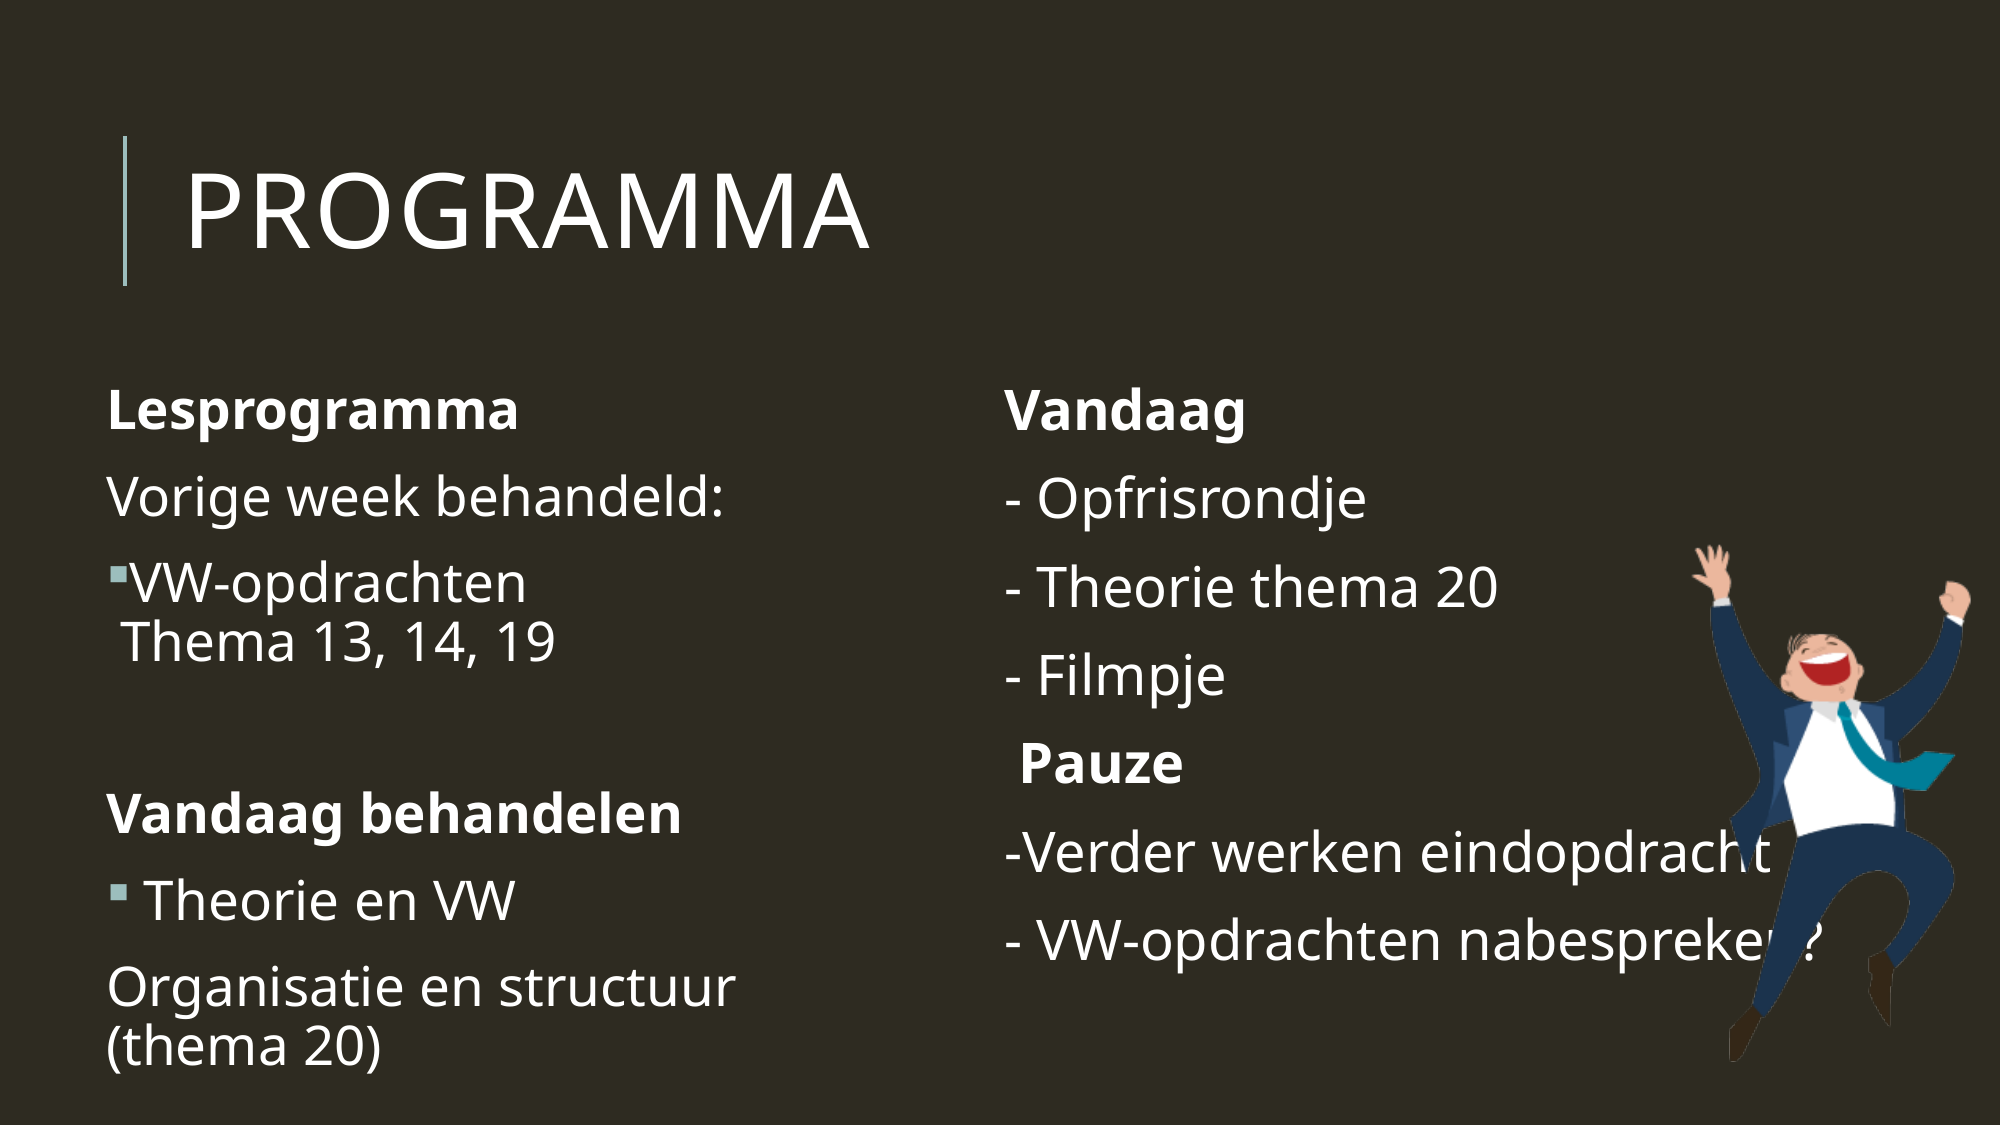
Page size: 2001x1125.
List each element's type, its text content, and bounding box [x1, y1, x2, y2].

list Vandaag - Opfrisrondje - Theorie thema 20 - Filmpje Pauze -Verder werken eindopdracht - VW-opdrachten nabespreken? [982, 375, 1832, 1035]
title Programma [168, 96, 1763, 342]
picture [1567, 539, 2000, 1069]
list Lesprogramma Vorige week behandeld: VW-opdrachten Thema 13, 14, 19 Vandaag behandelen Theorie en VW Organisatie en structuur (thema 20) [98, 375, 948, 1089]
